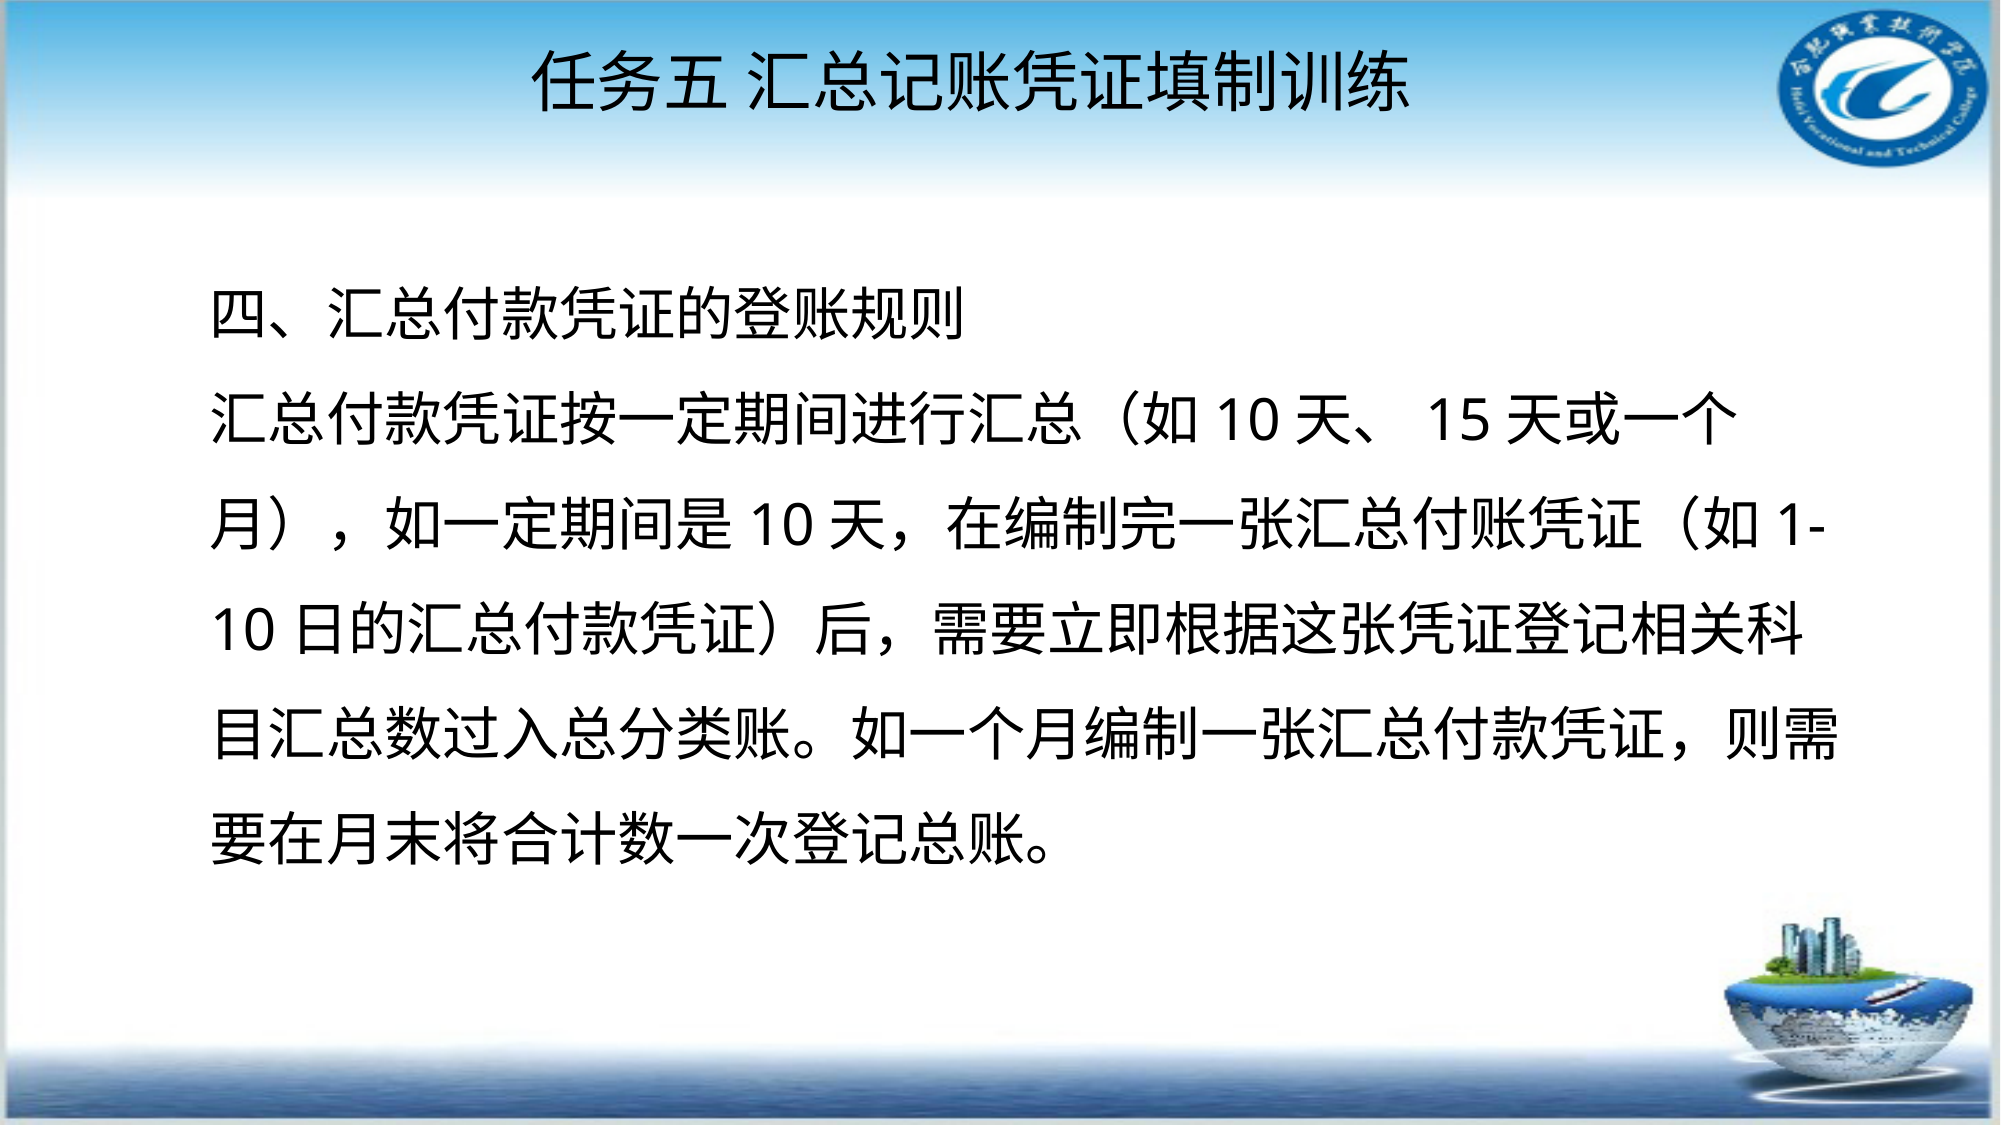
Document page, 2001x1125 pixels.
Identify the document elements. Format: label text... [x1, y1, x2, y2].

picture [0, 0, 2001, 1125]
list 四、汇总付款凭证的登账规则 汇总付款凭证按一定期间进行汇总（如10天、15天或一个月），如一定期间是10天，在编制完一张汇总付账凭证（如1-10日的汇总付款凭证）后，需要立即根据这张凭证登记相关科目汇总数过入总分类账。如一个月编制一张汇总付款凭证，则需要在月末将合计数一次登记总账。 [194, 234, 1869, 943]
title 任务五 汇总记账凭证填制训练 [296, 59, 1647, 180]
